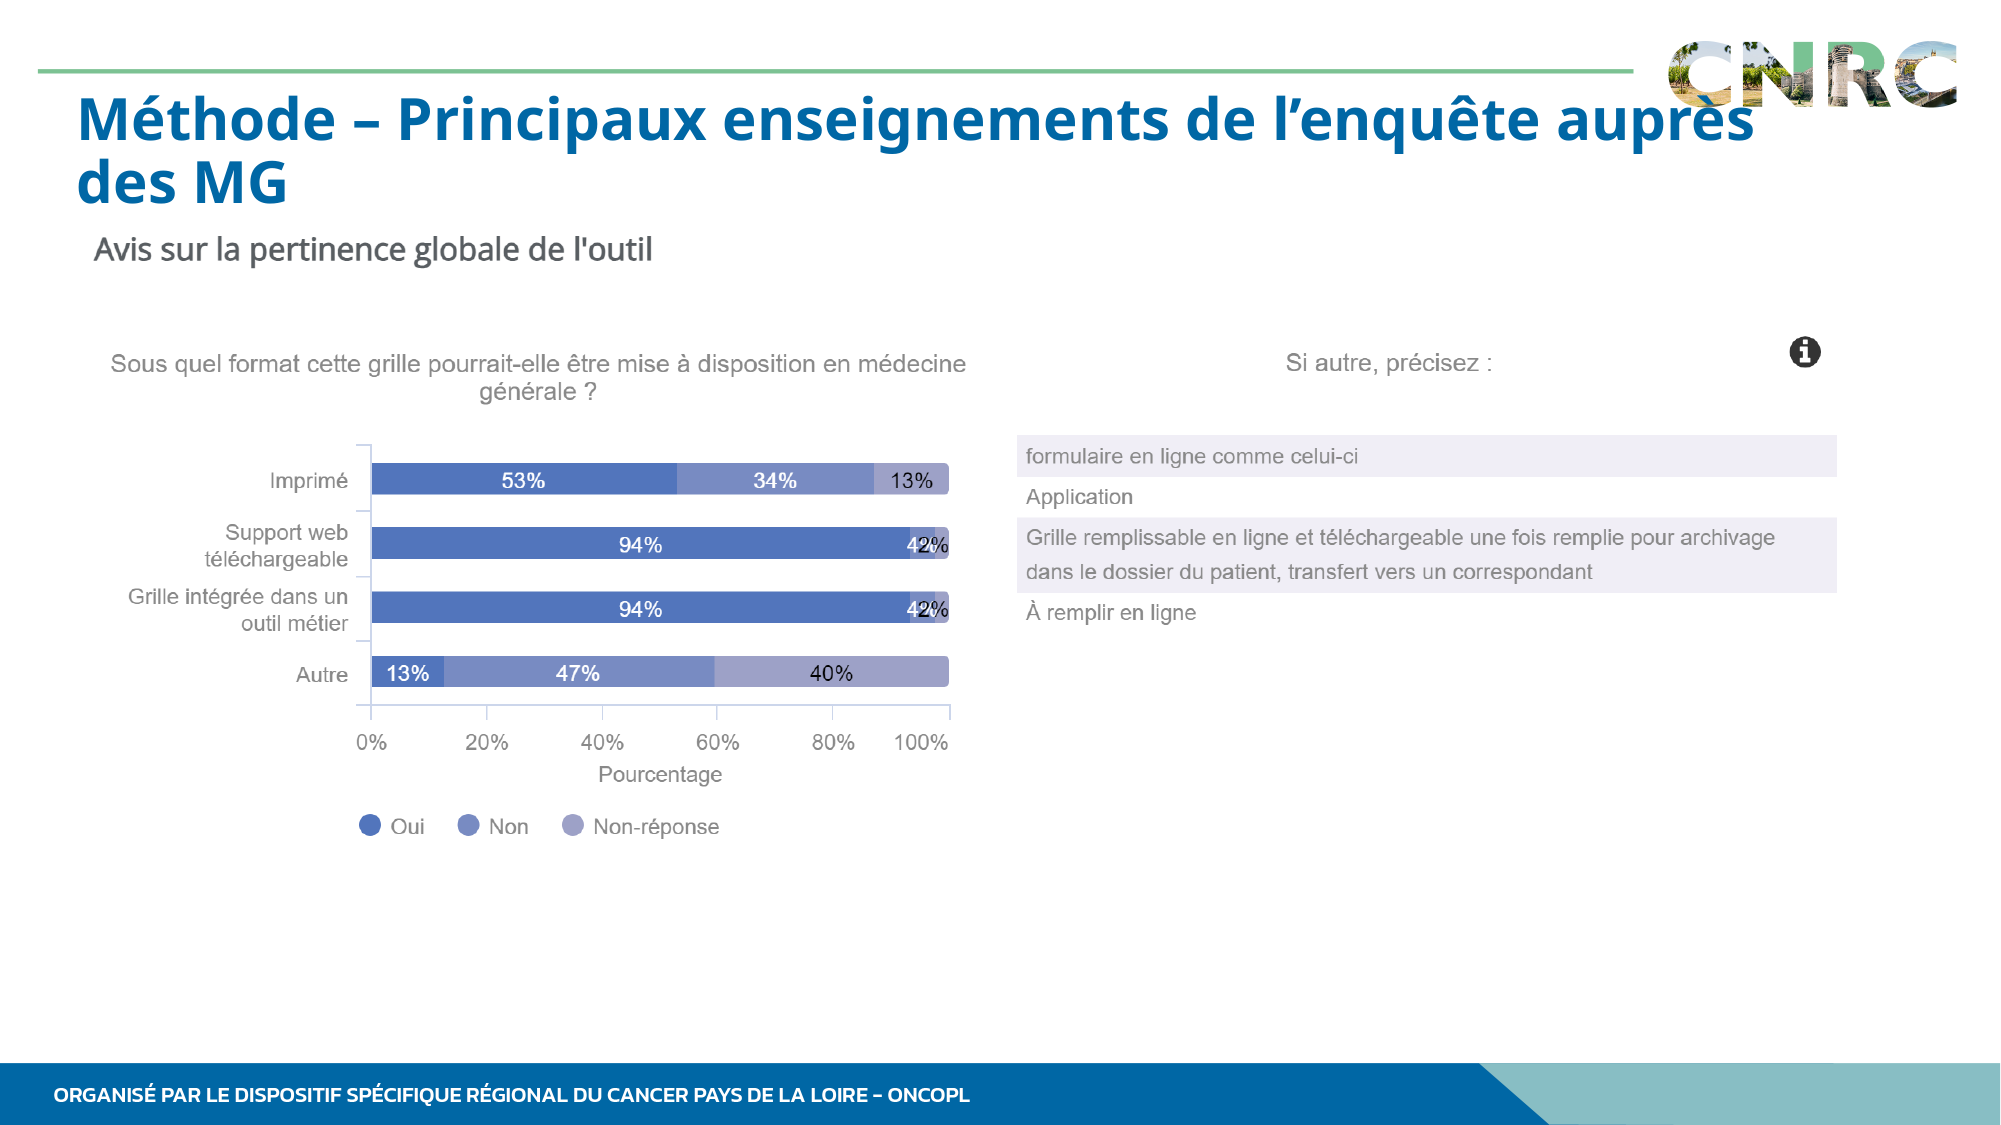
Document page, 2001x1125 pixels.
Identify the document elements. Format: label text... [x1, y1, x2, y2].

title Méthode – Principaux enseignements de l’enquête auprès des MG [61, 65, 1787, 241]
picture [0, 0, 2001, 1125]
